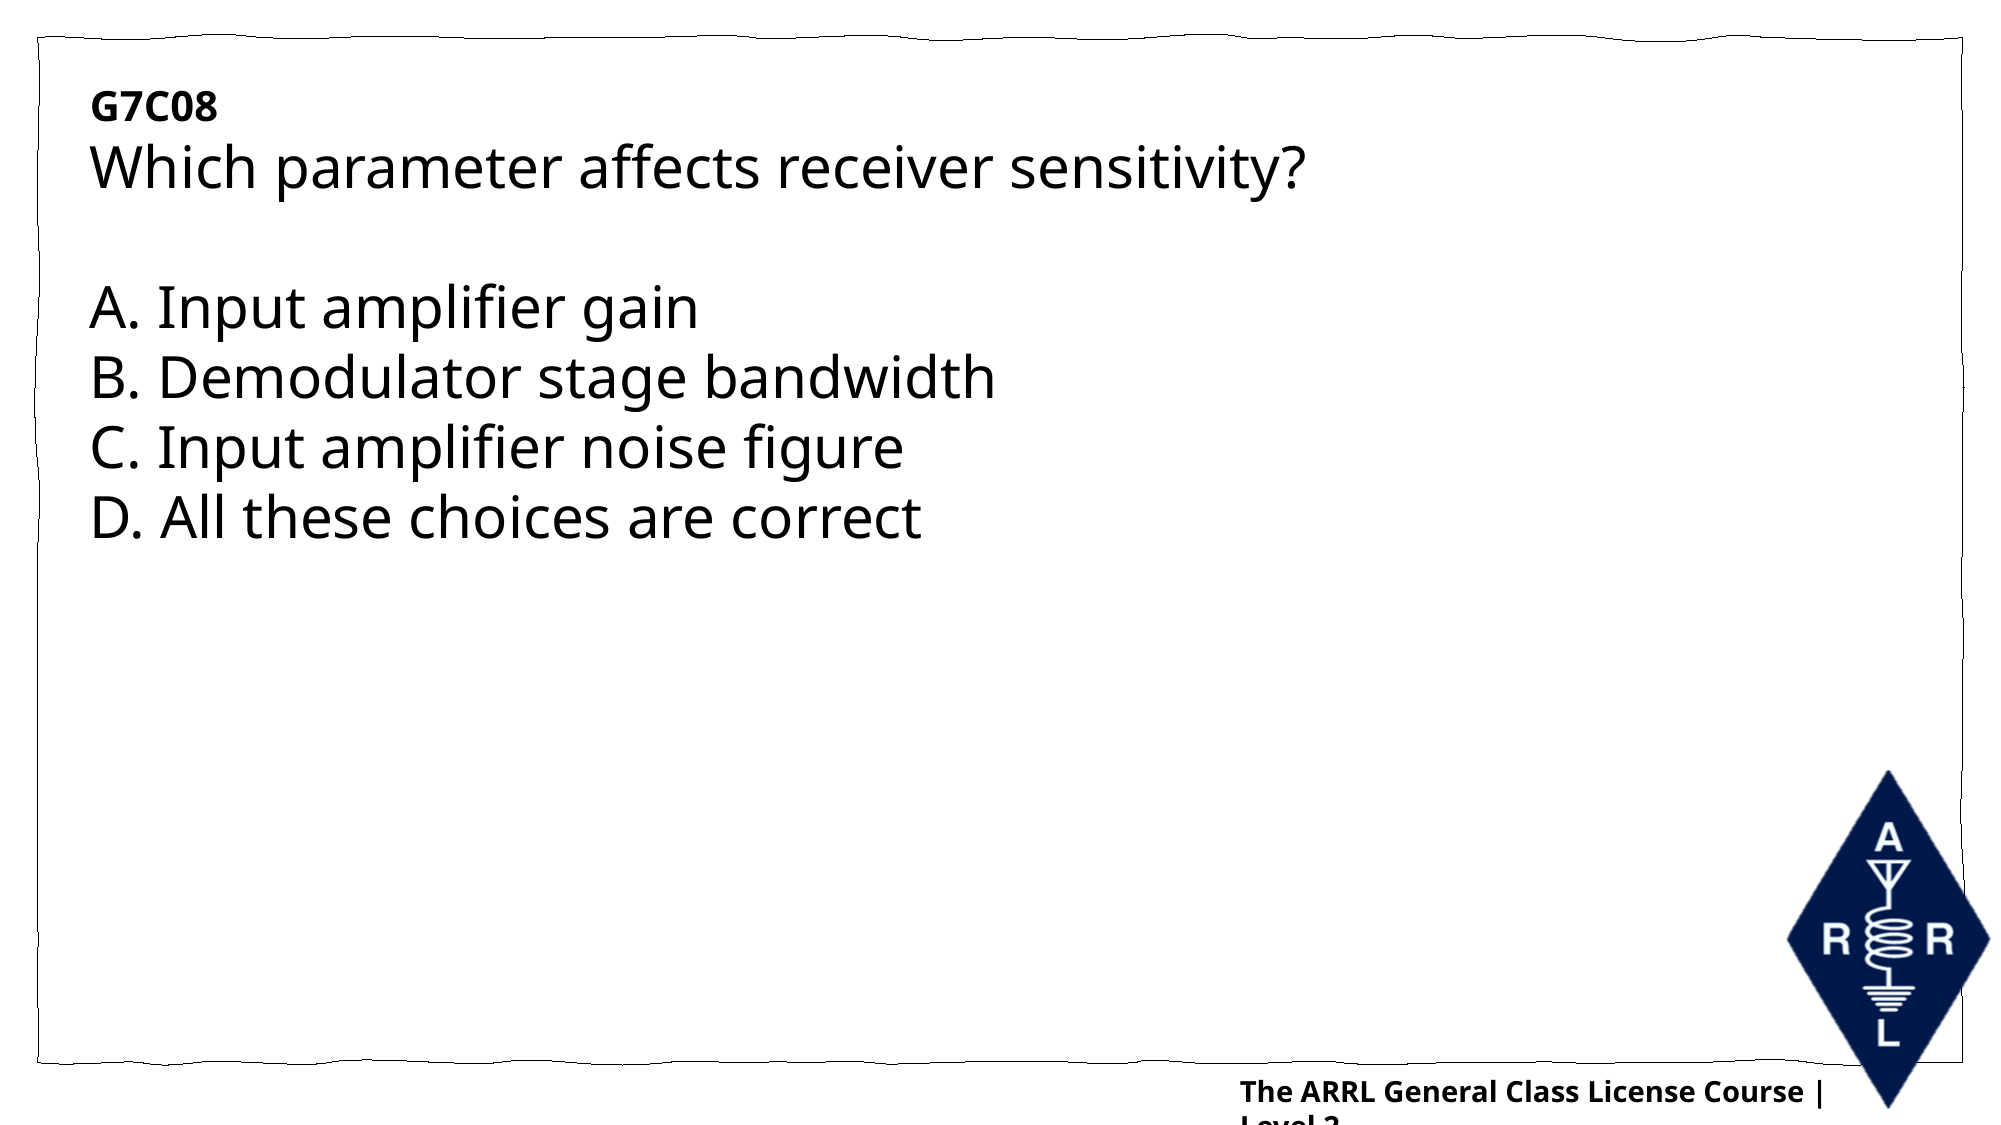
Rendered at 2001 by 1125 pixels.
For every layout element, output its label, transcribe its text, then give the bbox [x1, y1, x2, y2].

text_box G7C08 Which parameter affects receiver sensitivity? A. Input amplifier gain B. Demodulator stage bandwidth C. Input amplifier noise figure D. All these choices are correct [75, 72, 1850, 558]
picture [1773, 752, 1999, 1125]
